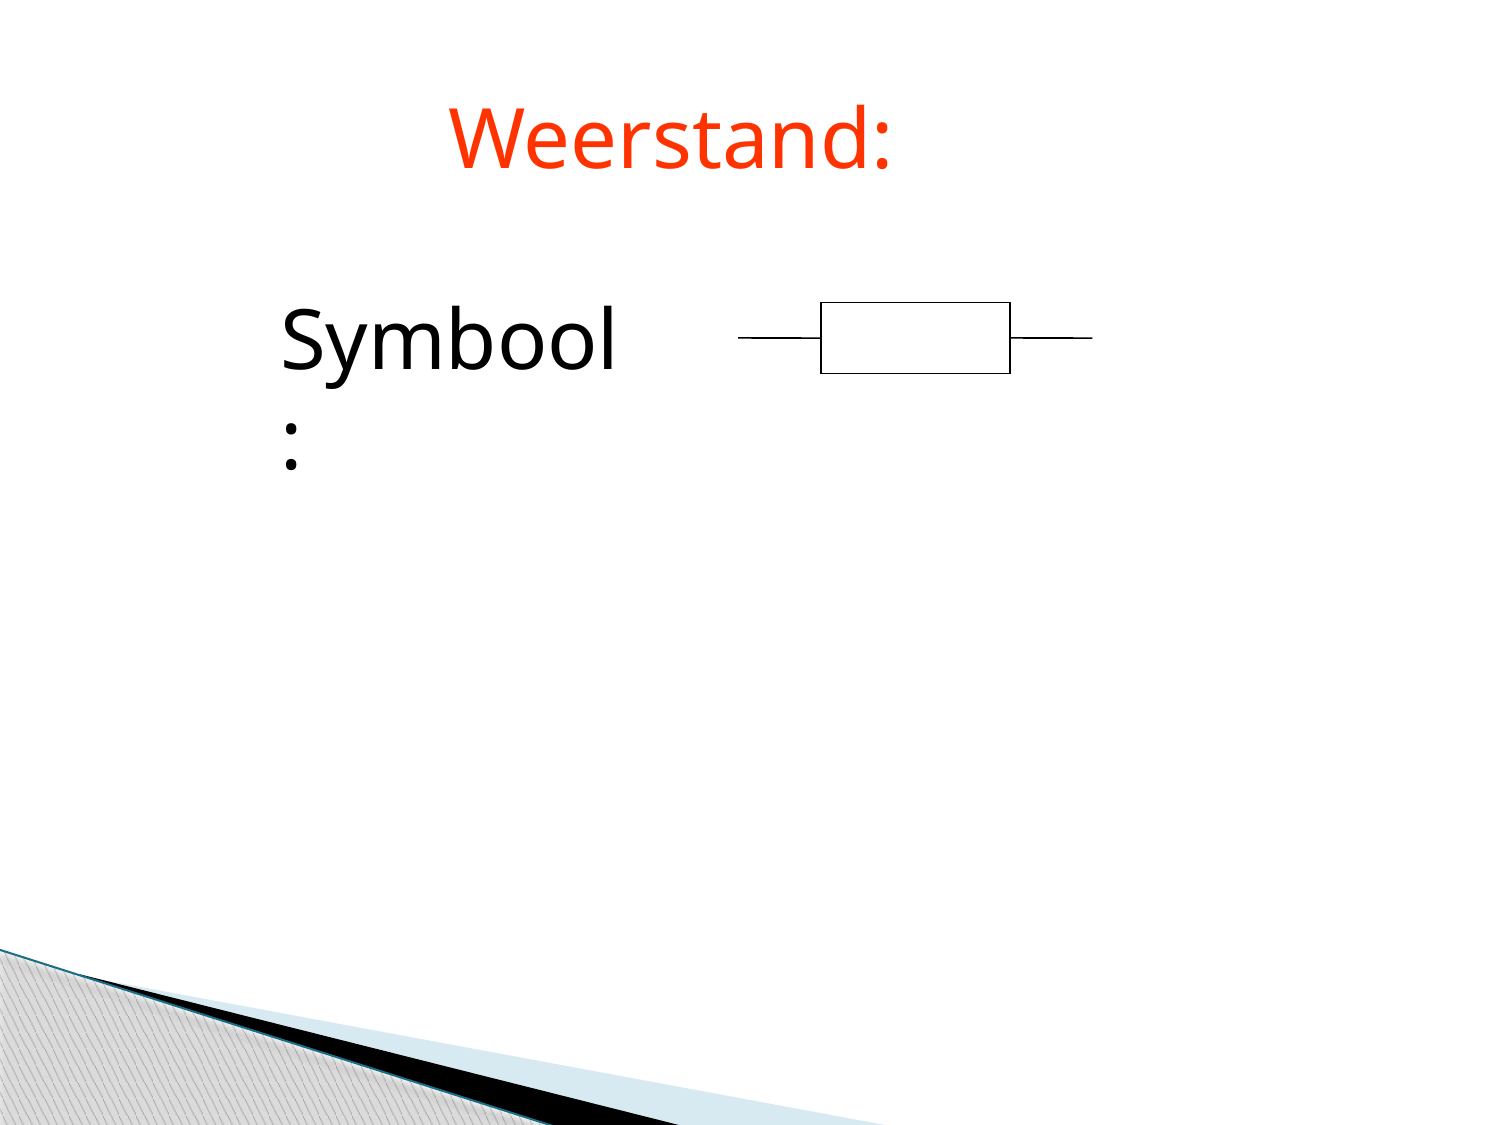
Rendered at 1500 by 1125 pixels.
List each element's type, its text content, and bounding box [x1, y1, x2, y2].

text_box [737, 302, 1093, 374]
text_box Symbool: [265, 278, 644, 494]
text_box Weerstand: [433, 78, 909, 193]
